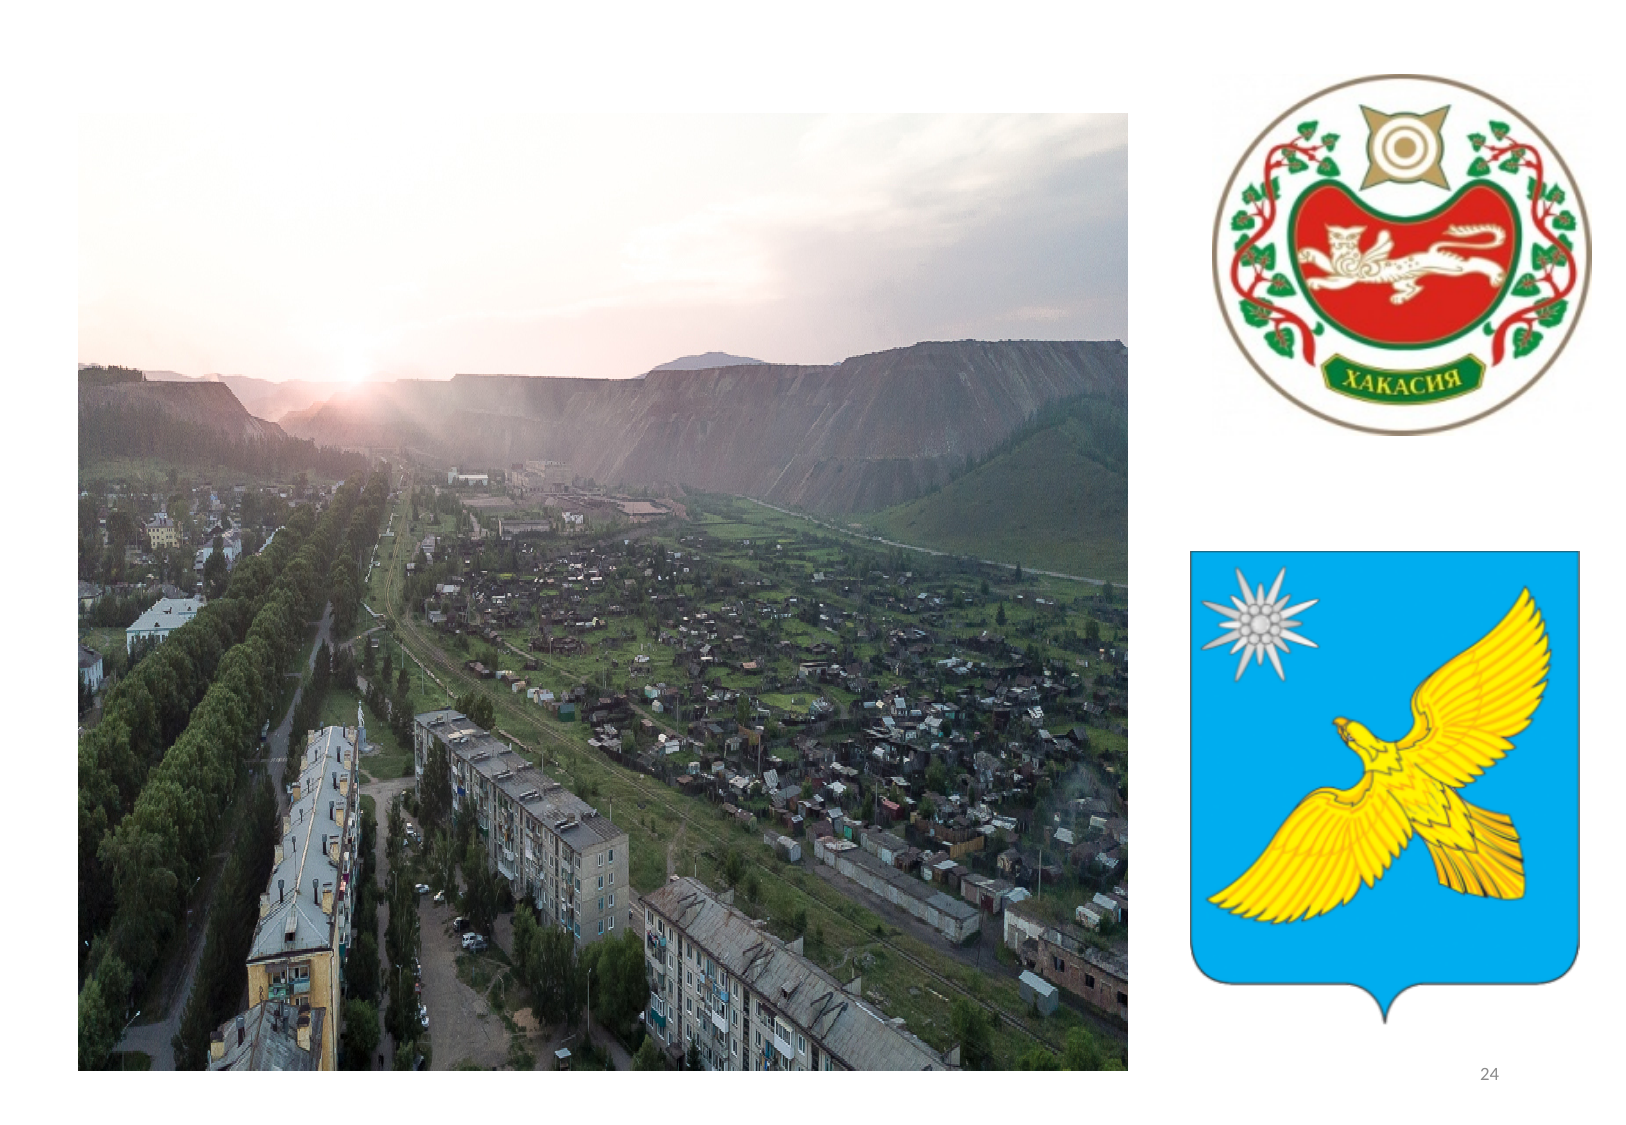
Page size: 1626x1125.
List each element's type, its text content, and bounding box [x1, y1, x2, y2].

picture [1190, 551, 1580, 1026]
picture [1207, 587, 1551, 924]
picture [1212, 74, 1592, 436]
picture [1202, 567, 1318, 681]
picture [78, 113, 1128, 1071]
slide_number 24 [1148, 1042, 1515, 1103]
